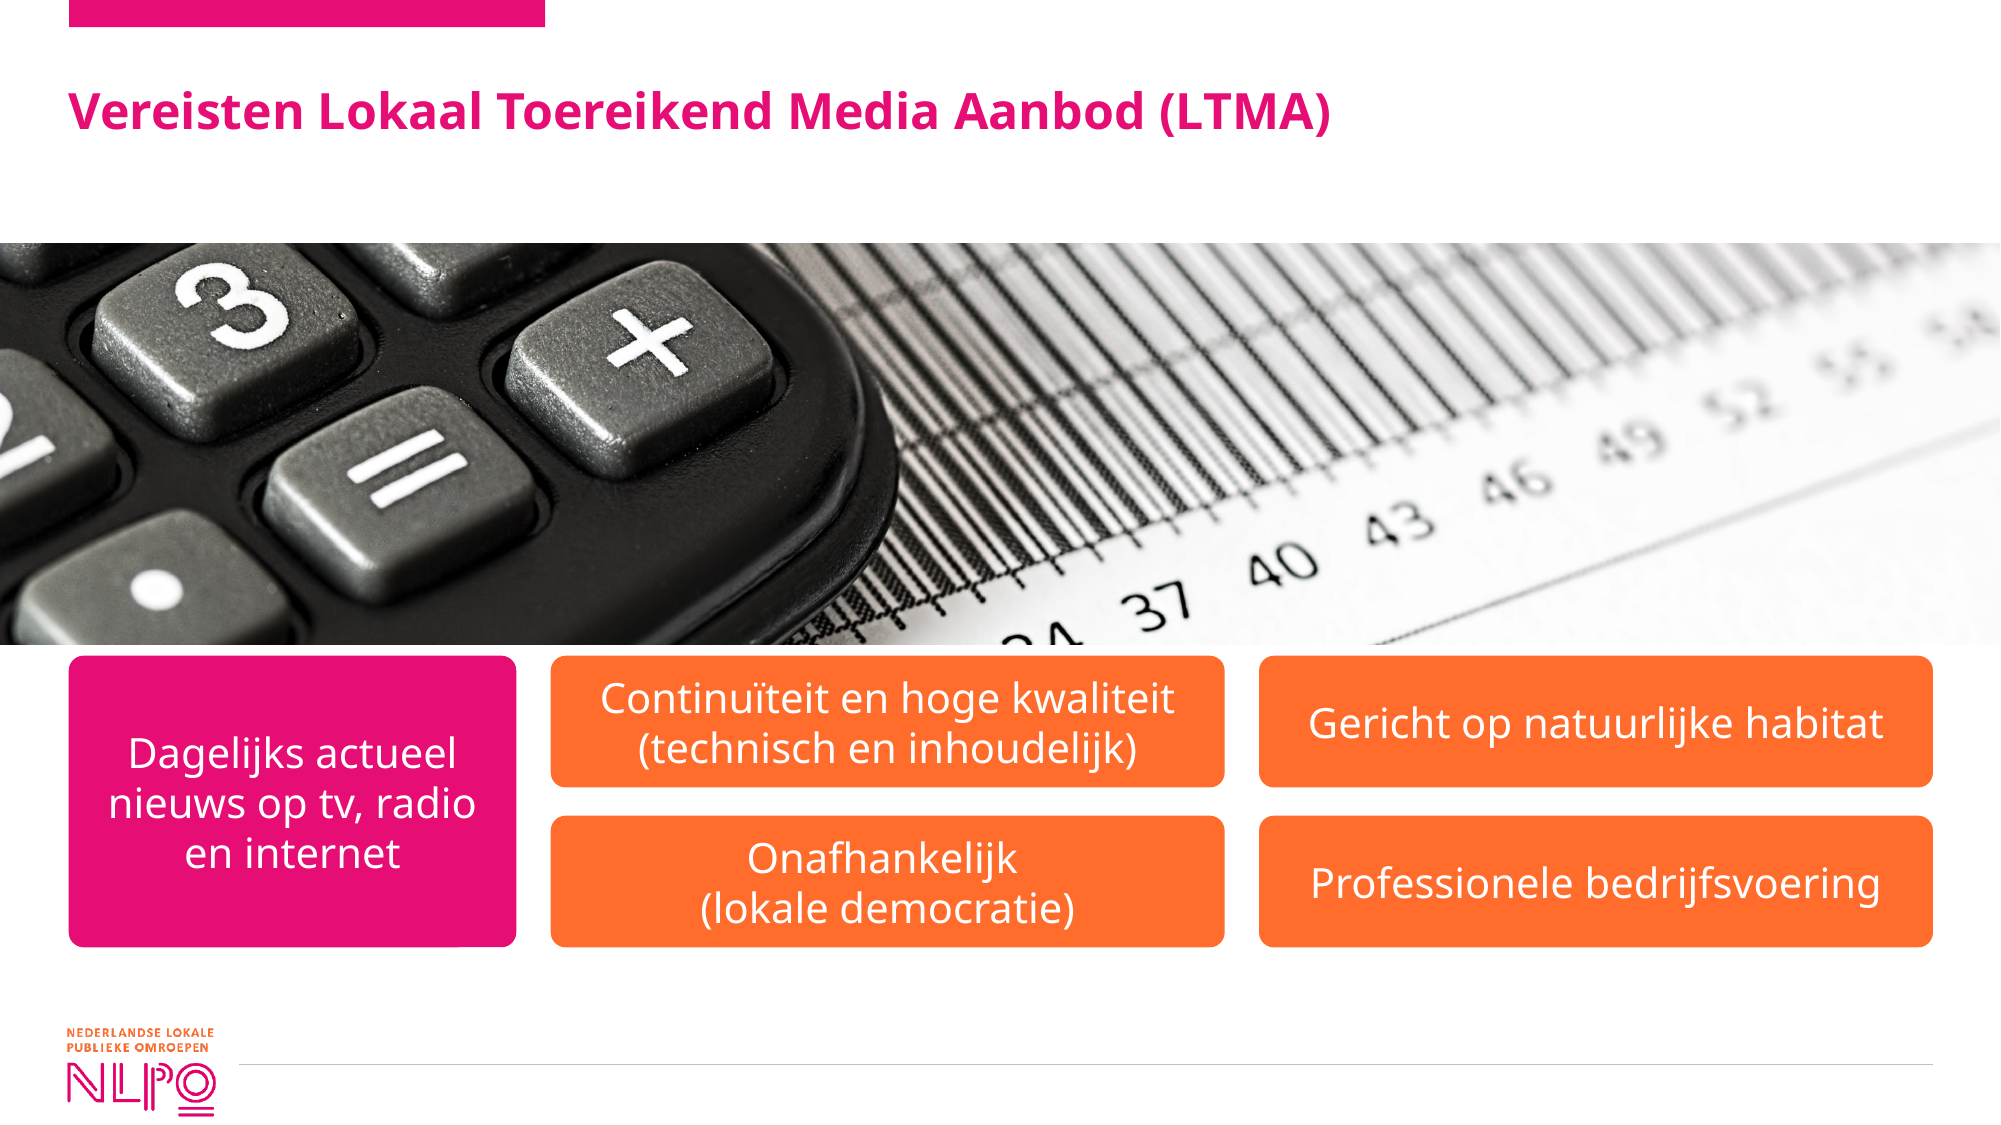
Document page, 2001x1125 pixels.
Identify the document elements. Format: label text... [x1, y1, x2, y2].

text_box Professionele bedrijfsvoering [1259, 815, 1933, 948]
text_box Onafhankelijk (lokale democratie) [550, 815, 1225, 948]
picture [0, 243, 2000, 645]
text_box Continuïteit en hoge kwaliteit (technisch en inhoudelijk) [550, 655, 1225, 788]
picture [67, 1028, 216, 1118]
title Vereisten Lokaal Toereikend Media Aanbod (LTMA) [68, 59, 1934, 141]
text_box Dagelijks actueel nieuws op tv, radio en internet [68, 655, 517, 948]
text_box Gericht op natuurlijke habitat [1259, 655, 1933, 788]
